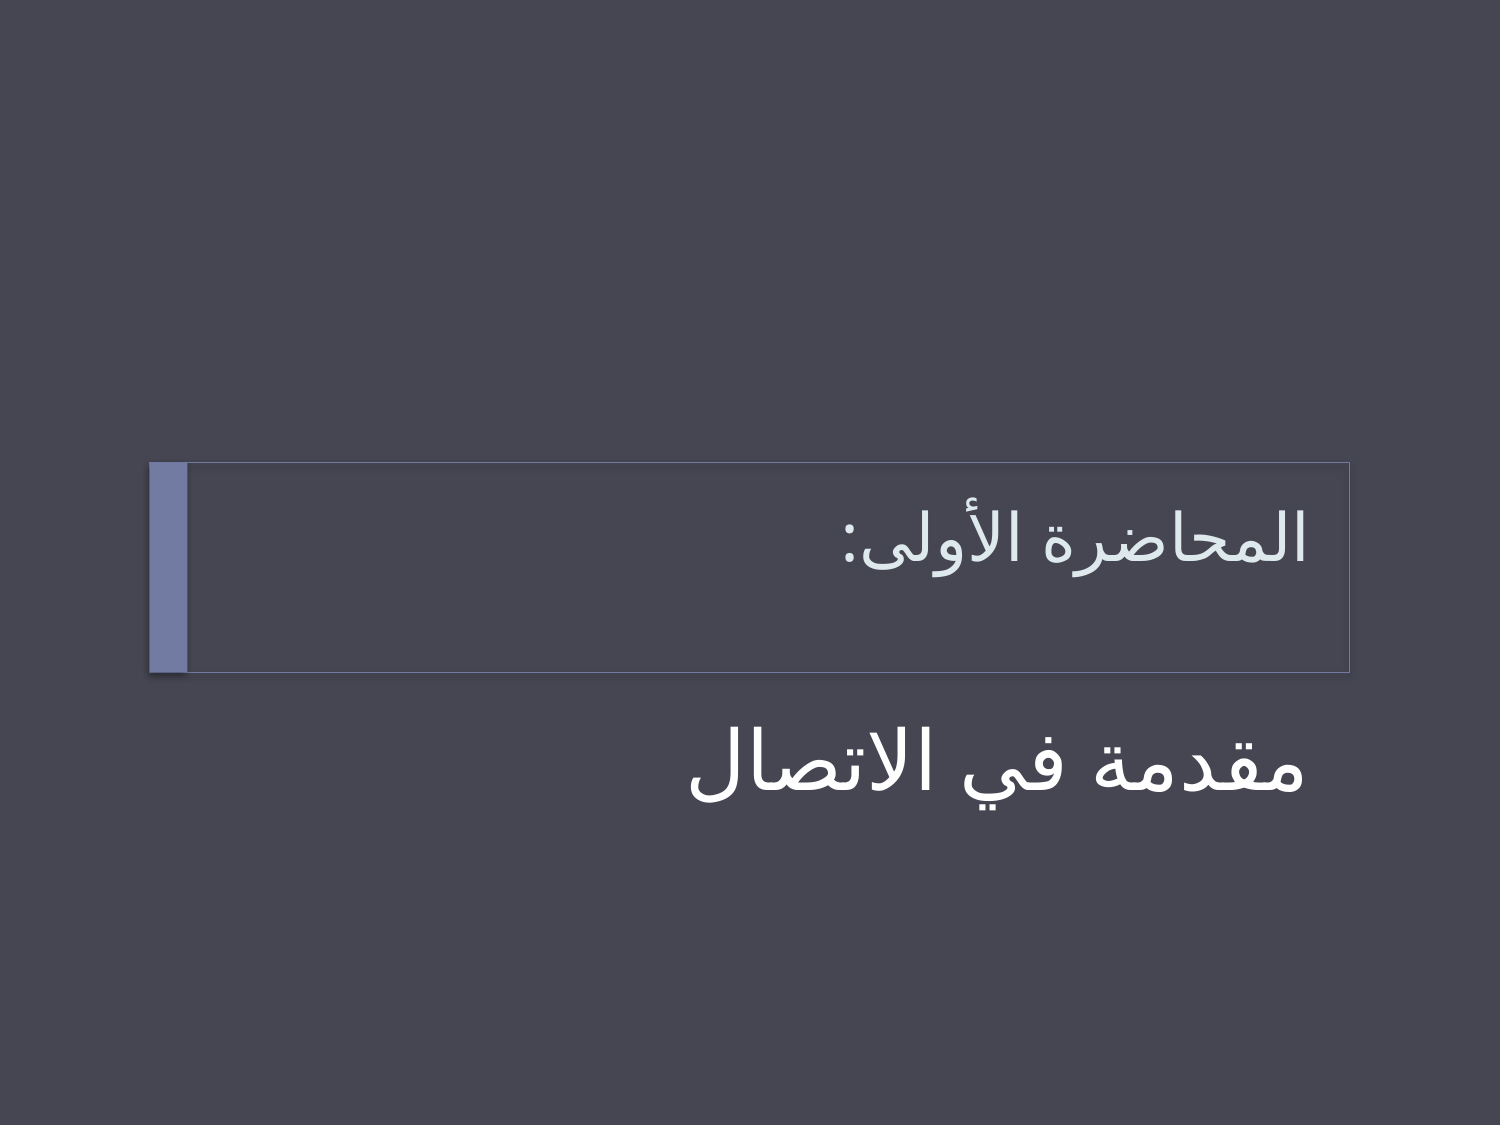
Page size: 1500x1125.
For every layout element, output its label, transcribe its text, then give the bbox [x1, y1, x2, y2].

list مقدمة في الاتصال [212, 699, 1325, 888]
title المحاضرة الأولى: [200, 487, 1325, 663]
